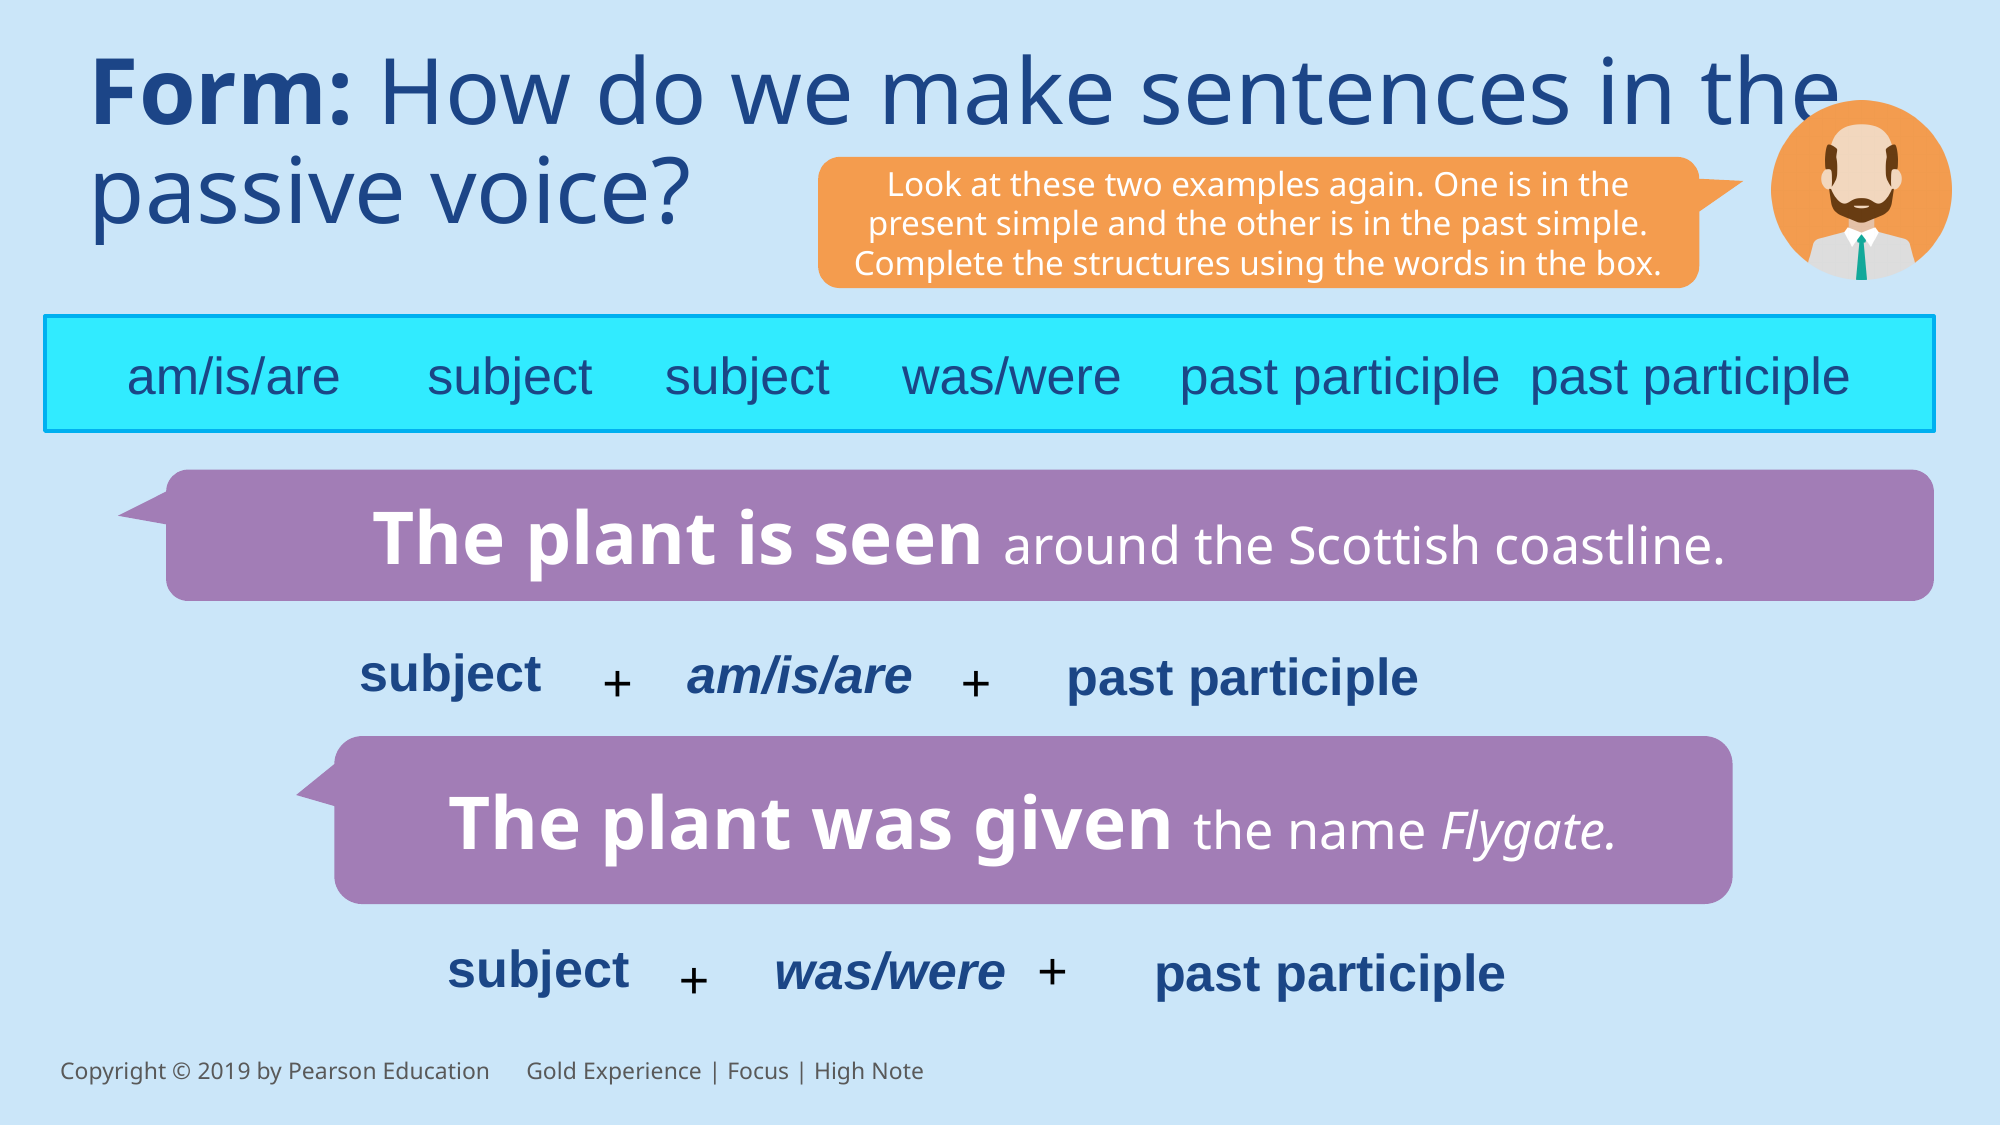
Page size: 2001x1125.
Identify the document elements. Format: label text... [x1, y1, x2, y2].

text_box Look at these two examples again. One is in the present simple and the other is in the past simple. Complete the structures using the words in the box. [816, 154, 1746, 291]
text_box + [664, 939, 725, 1017]
picture [1771, 100, 1952, 281]
text_box past participle [1139, 931, 1523, 1009]
text_box am/is/are [672, 633, 928, 712]
text_box The plant was given the name Flygate. [294, 733, 1735, 907]
text_box The plant is seen around the Scottish coastline. [115, 467, 1936, 604]
text_box subject [432, 927, 645, 1005]
text_box subject [345, 631, 558, 709]
text_box + [587, 641, 648, 719]
footer Copyright © 2019 by Pearson Education Gold Experience | Focus | High Note [45, 1040, 1084, 1101]
text_box past participle [1052, 635, 1435, 714]
title Form: How do we make sentences in the passive voice? [73, 37, 1879, 253]
text_box was/were [759, 929, 1022, 1007]
text_box am/is/are subject subject was/were past participle past participle [43, 314, 1936, 433]
text_box + [1022, 930, 1083, 1008]
text_box + [946, 641, 1007, 719]
